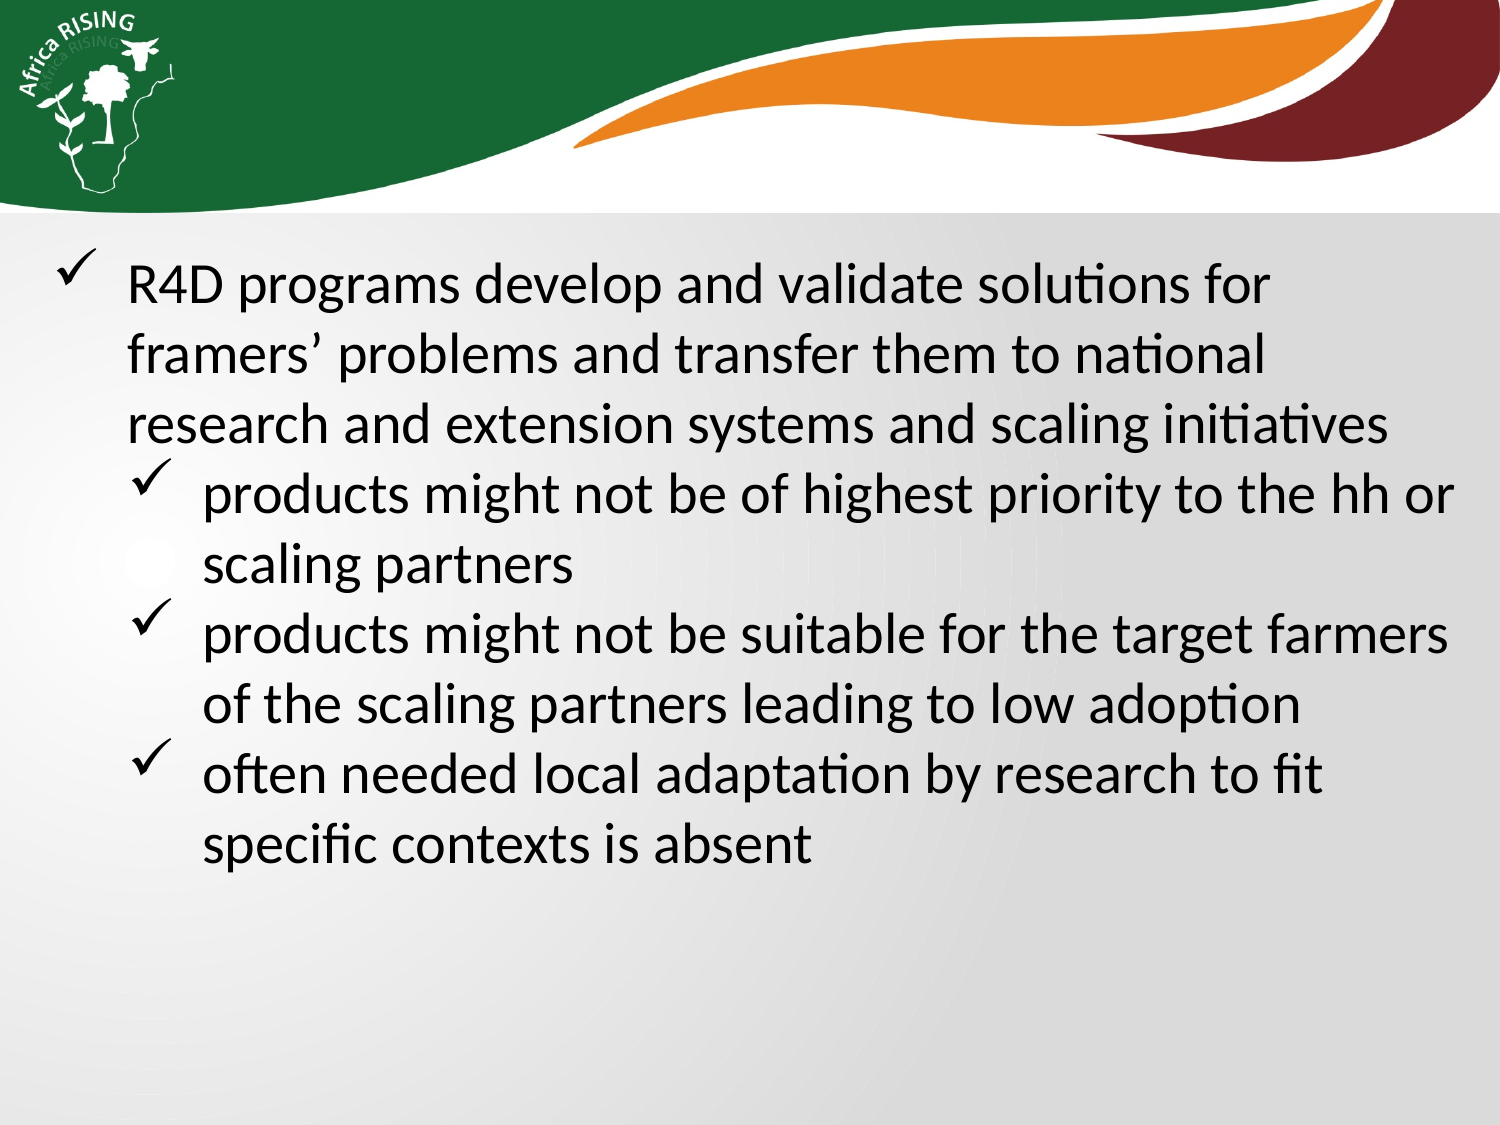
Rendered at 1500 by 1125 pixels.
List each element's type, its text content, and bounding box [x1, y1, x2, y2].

text_box R4D programs develop and validate solutions for framers’ problems and transfer them to national research and extension systems and scaling initiatives products might not be of highest priority to the hh or scaling partners products might not be suitable for the target farmers of the scaling partners leading to low adoption often needed local adaptation by research to fit specific contexts is absent [37, 237, 1475, 1023]
picture [0, 0, 1500, 213]
